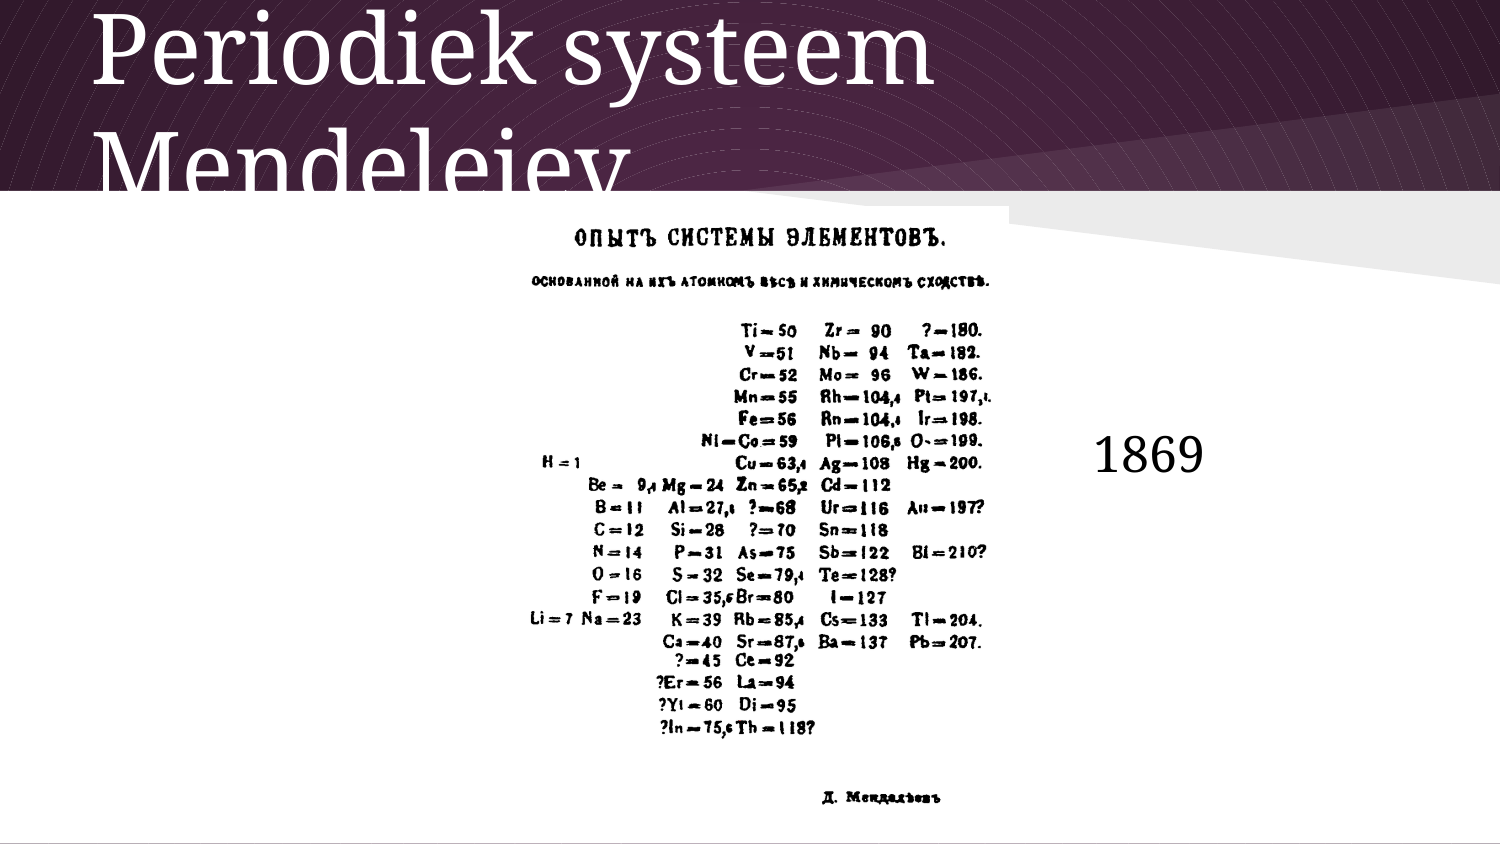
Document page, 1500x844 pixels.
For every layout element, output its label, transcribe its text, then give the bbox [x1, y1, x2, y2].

title Periodiek systeem Mendelejev [75, 33, 1425, 175]
text_box 1869 [1078, 407, 1384, 505]
picture [514, 206, 1009, 815]
